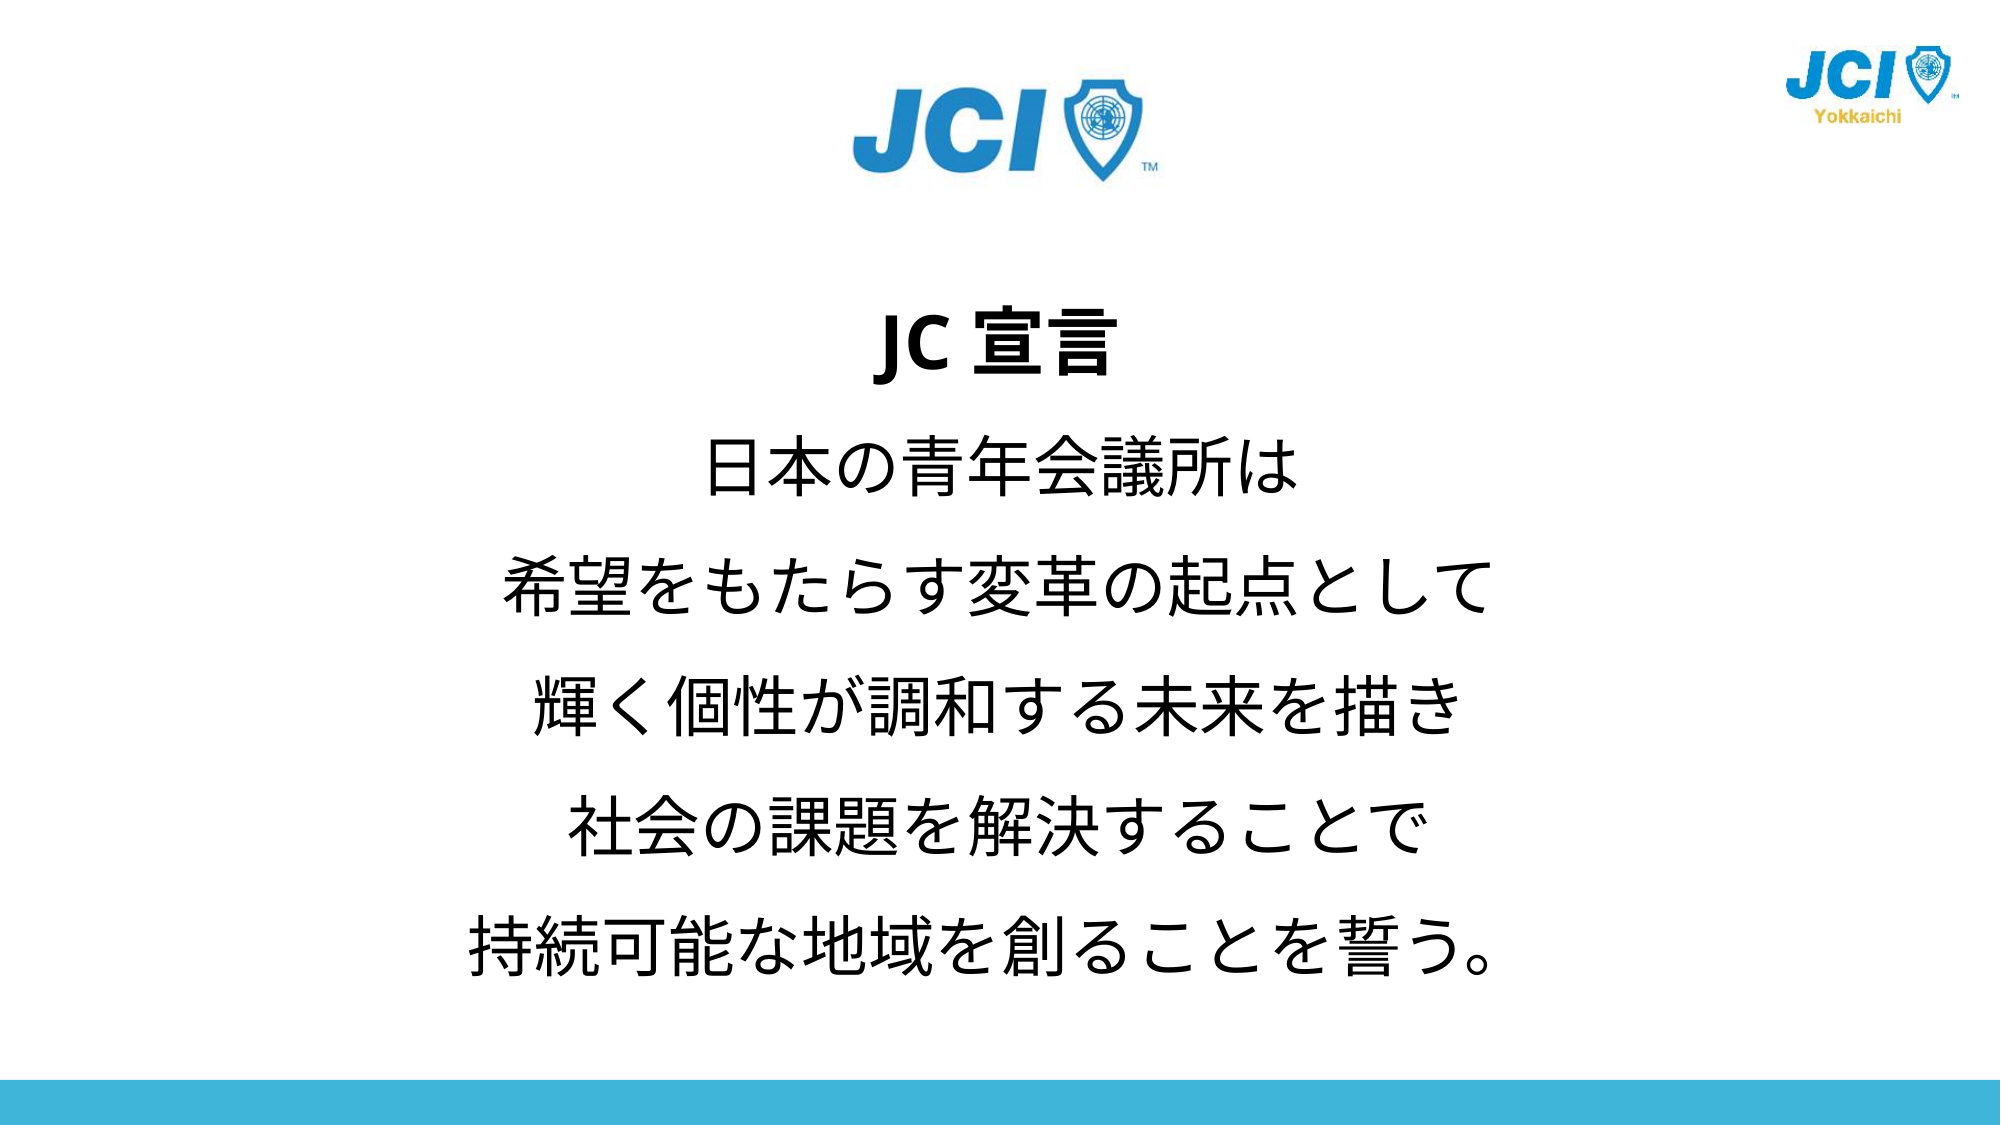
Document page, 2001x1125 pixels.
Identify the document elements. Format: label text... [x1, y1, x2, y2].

picture [1784, 45, 1961, 124]
picture [834, 60, 1166, 193]
text_box JC宣言 日本の青年会議所は 希望をもたらす変革の起点として 輝く個性が調和する未来を描き 社会の課題を解決することで 持続可能な地域を創ることを誓う。 [0, 242, 2000, 992]
